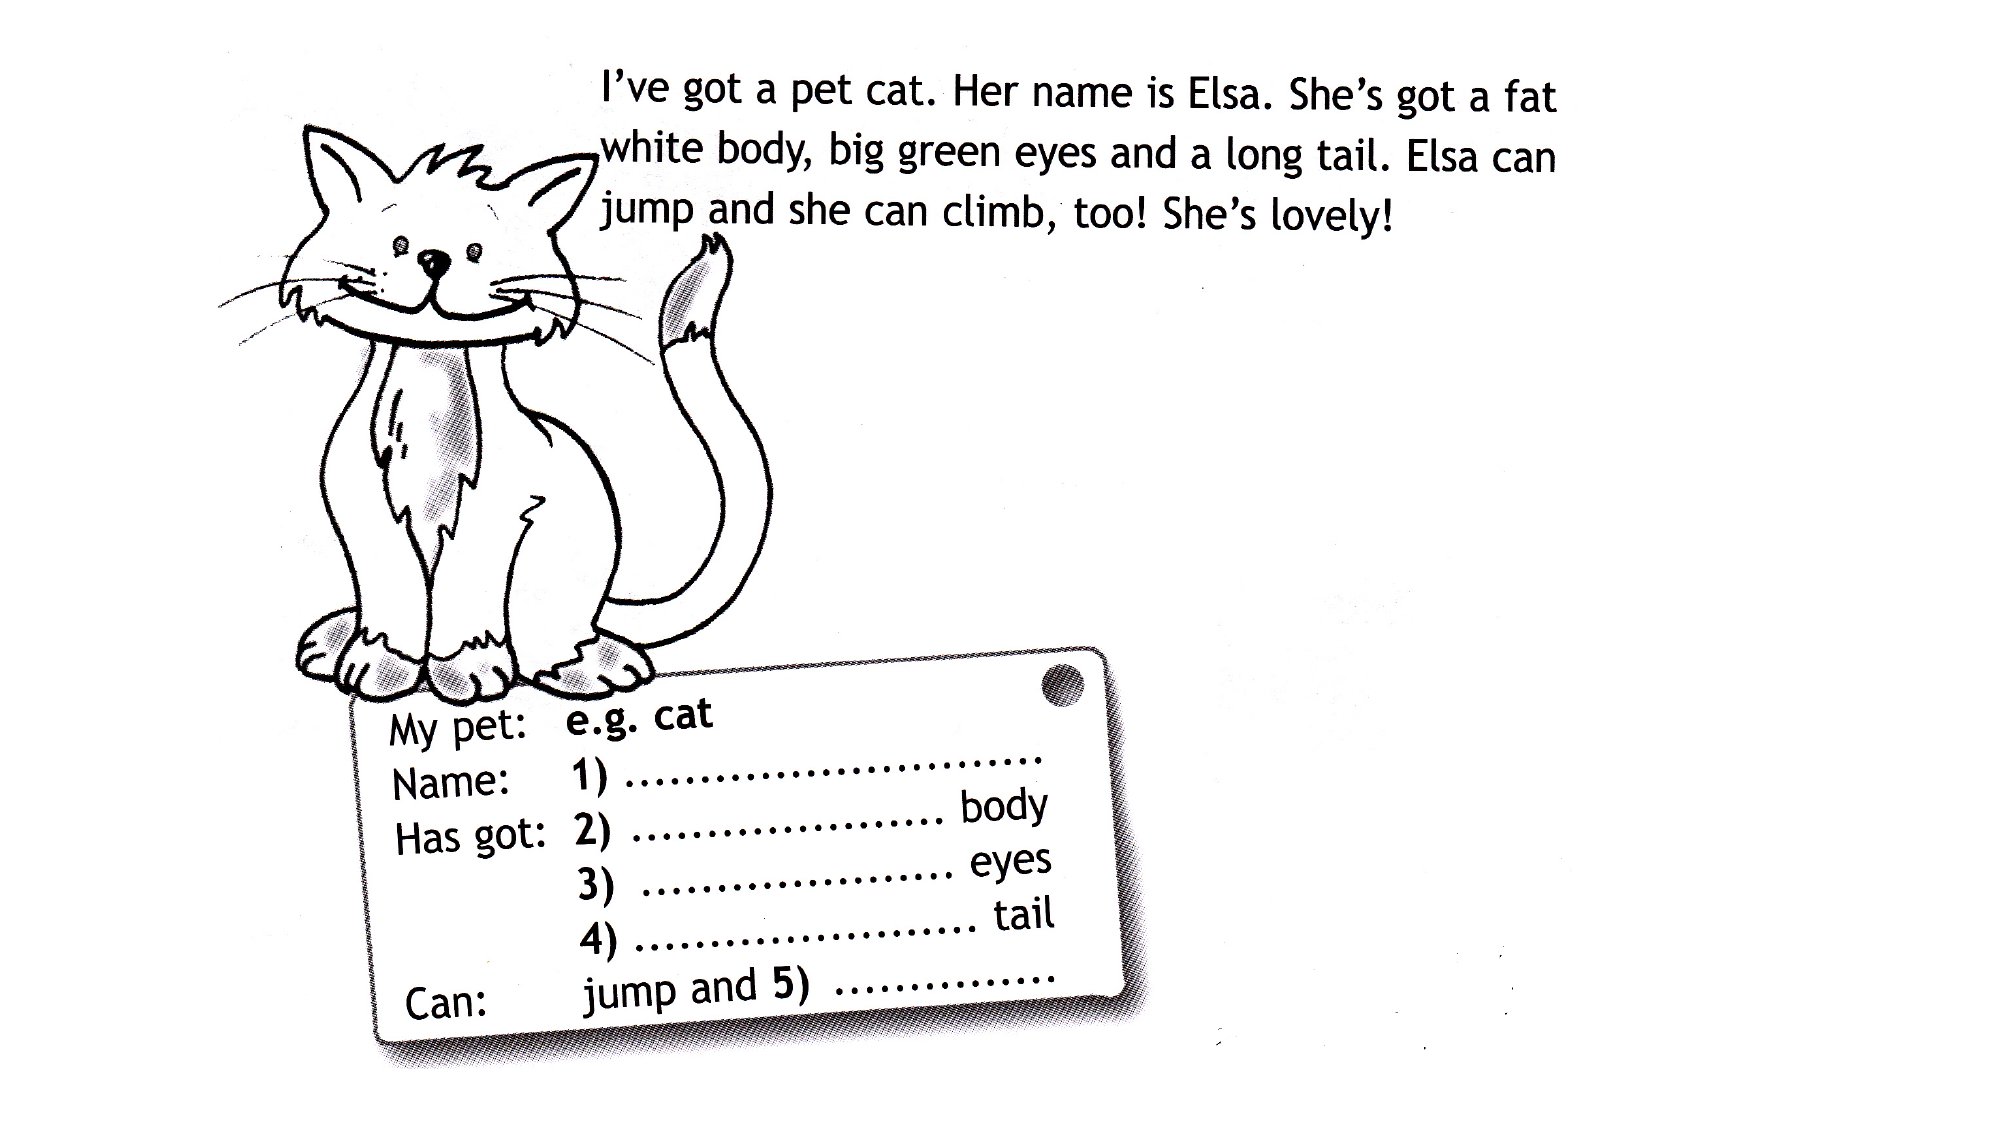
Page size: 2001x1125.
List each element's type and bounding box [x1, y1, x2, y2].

picture [218, 34, 1582, 1069]
